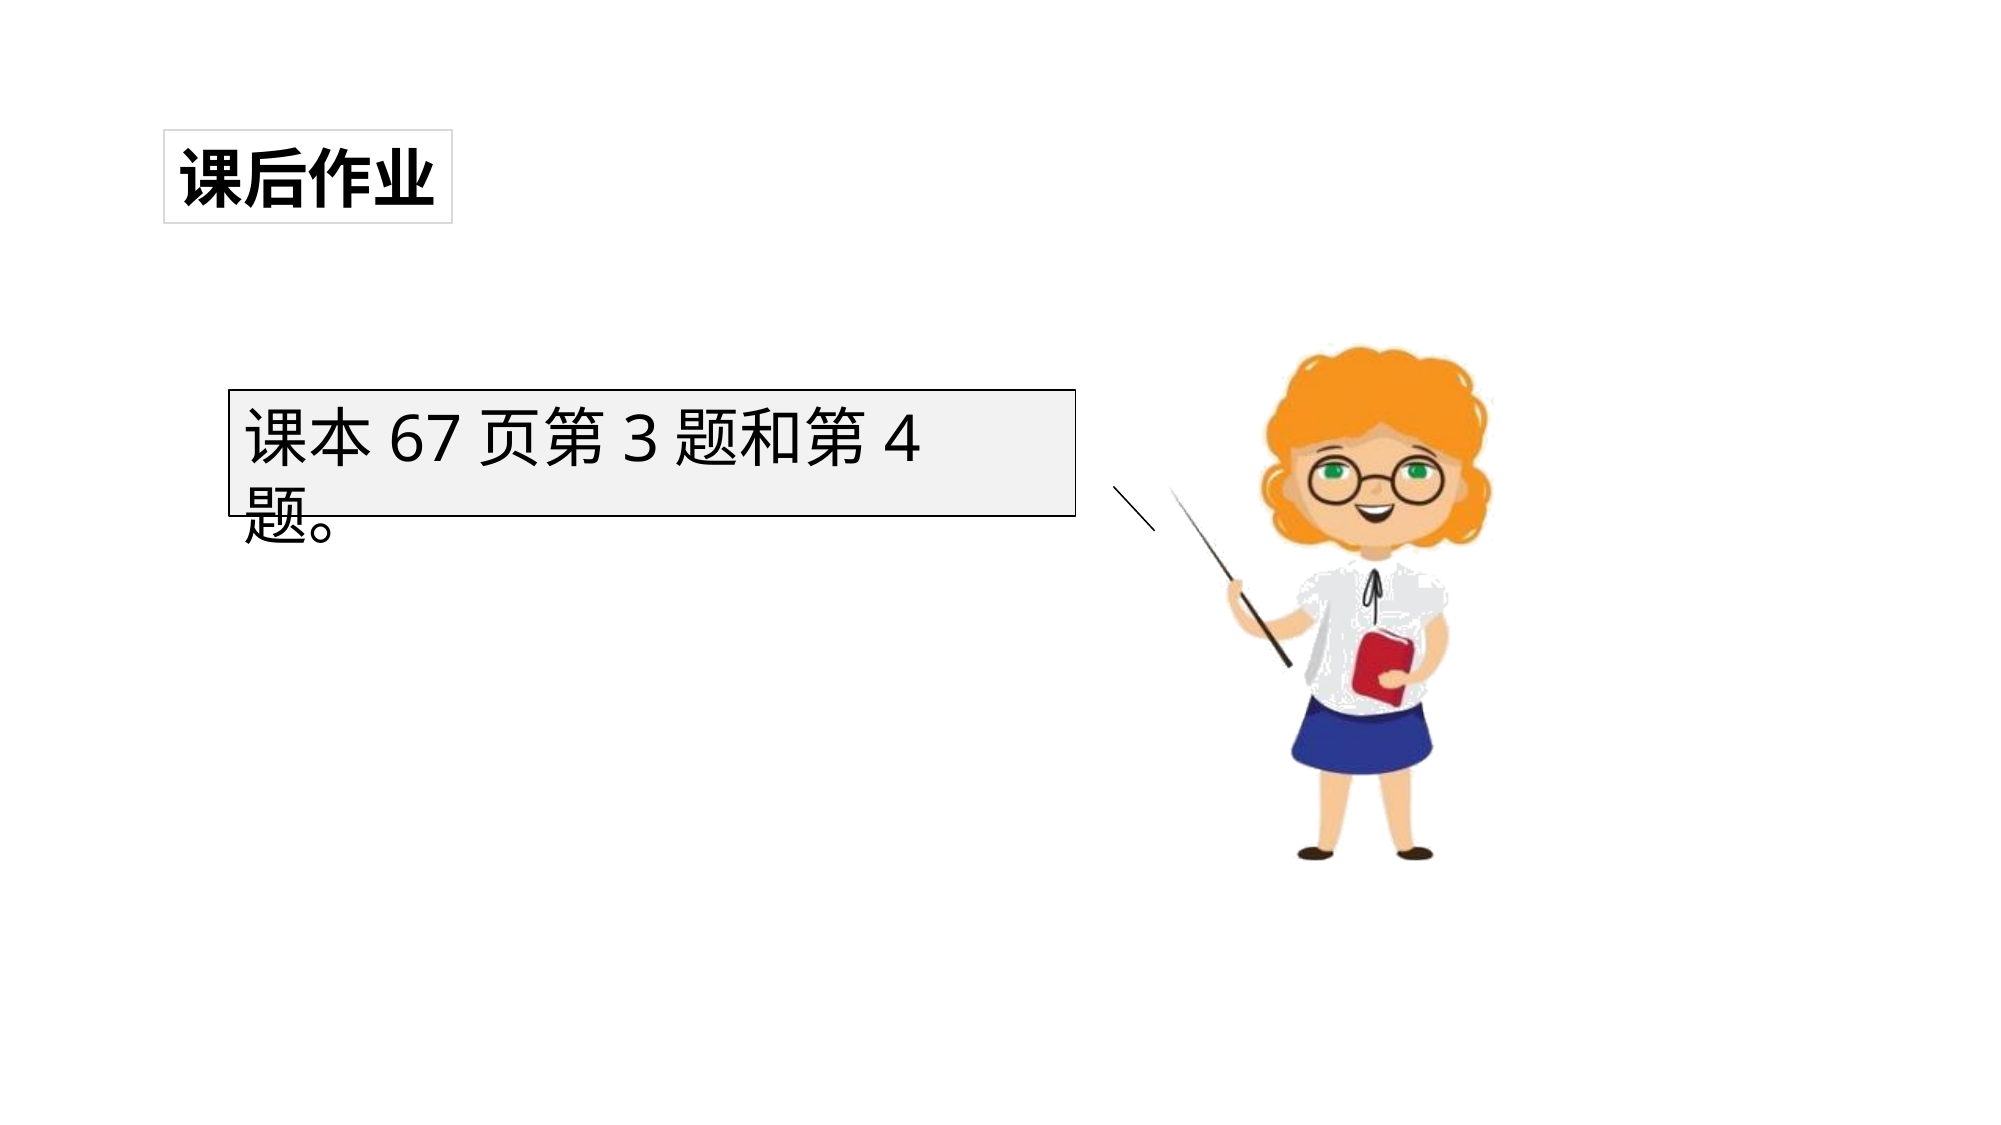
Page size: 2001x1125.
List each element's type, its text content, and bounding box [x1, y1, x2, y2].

picture [1168, 337, 1513, 875]
text_box 课本67页第3题和第4题。 [229, 389, 1076, 517]
text_box 课后作业 [164, 130, 452, 223]
